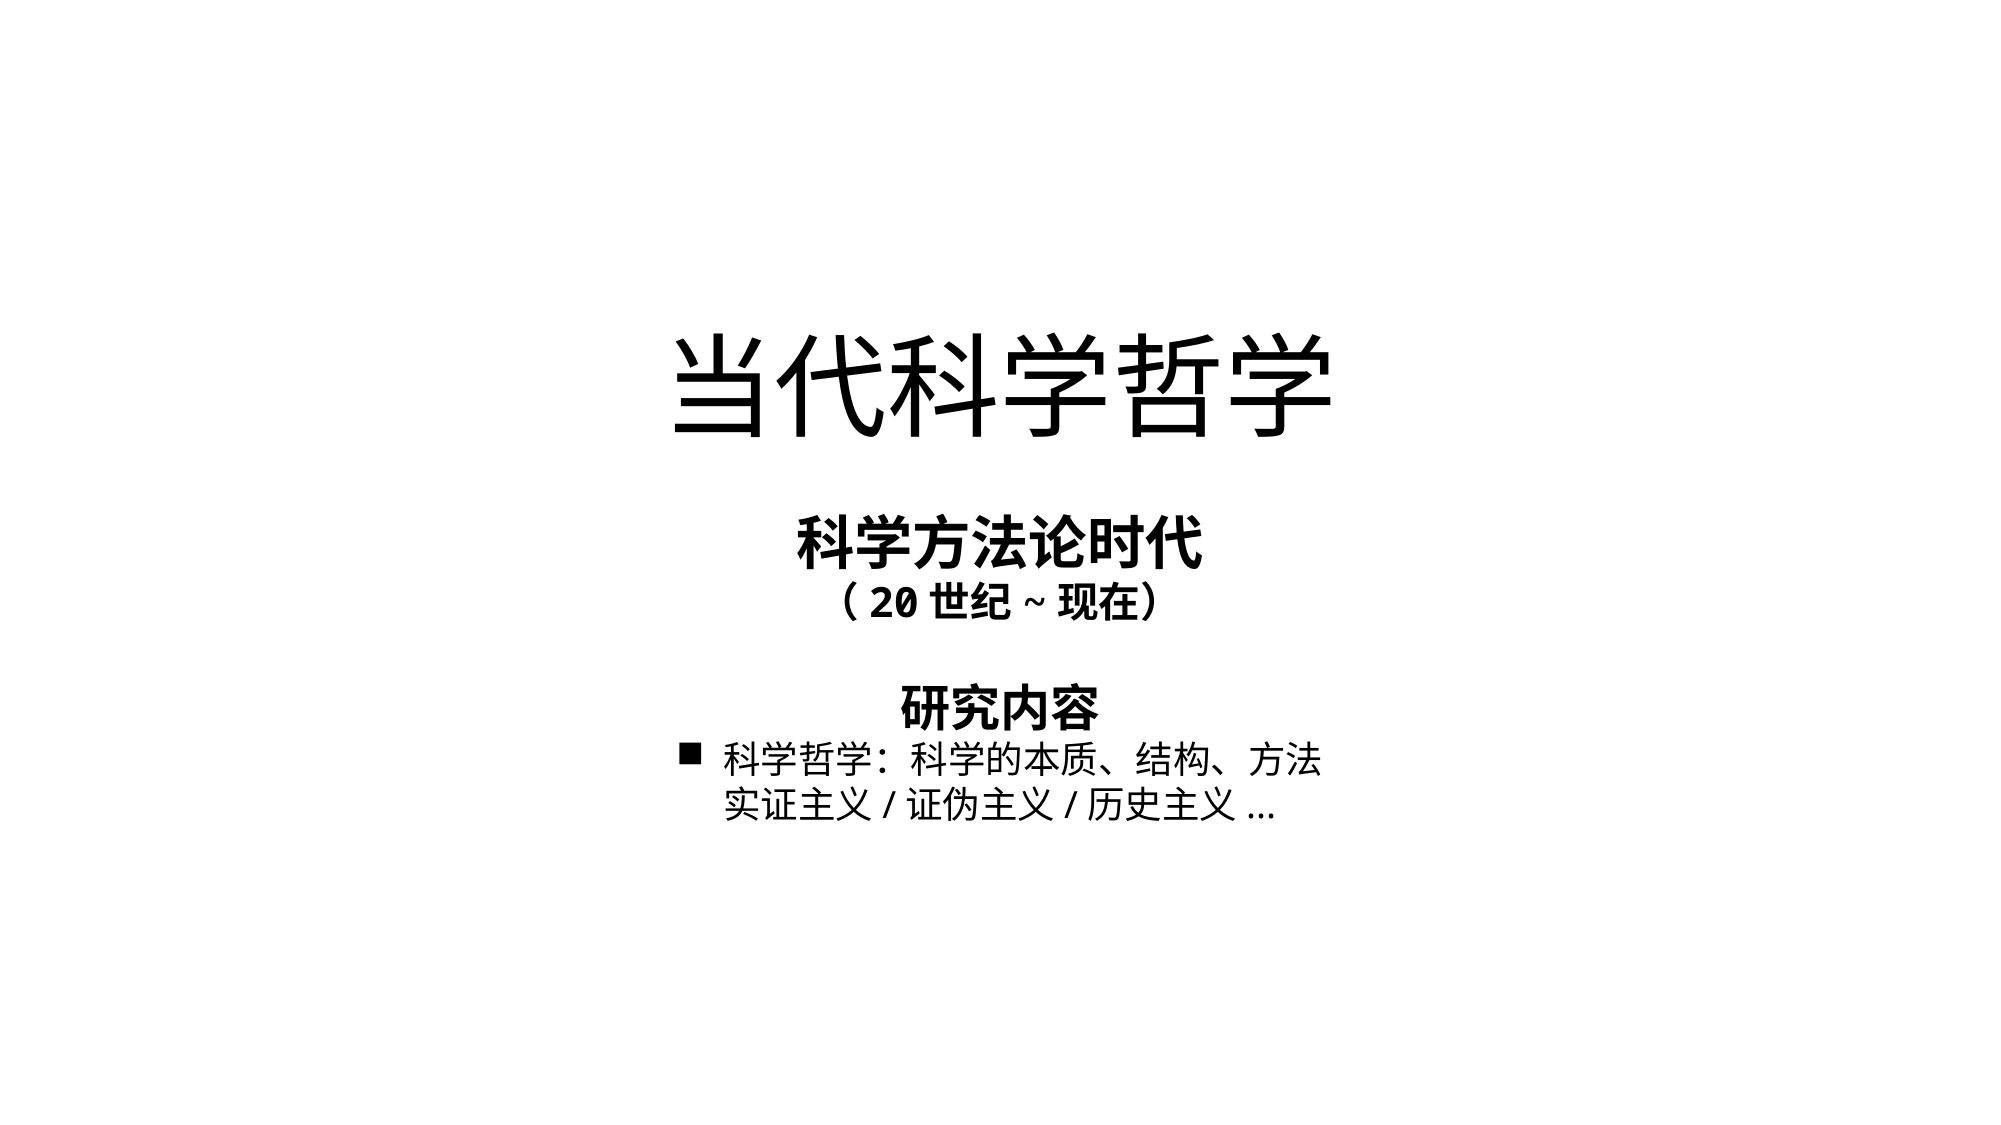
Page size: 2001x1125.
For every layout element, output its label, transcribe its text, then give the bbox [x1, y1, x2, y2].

text_box 科学方法论时代 （20世纪~现在） 研究内容 科学哲学：科学的本质、结构、方法 实证主义/证伪主义/历史主义... [661, 498, 1339, 834]
text_box 当代科学哲学 [647, 198, 1353, 459]
